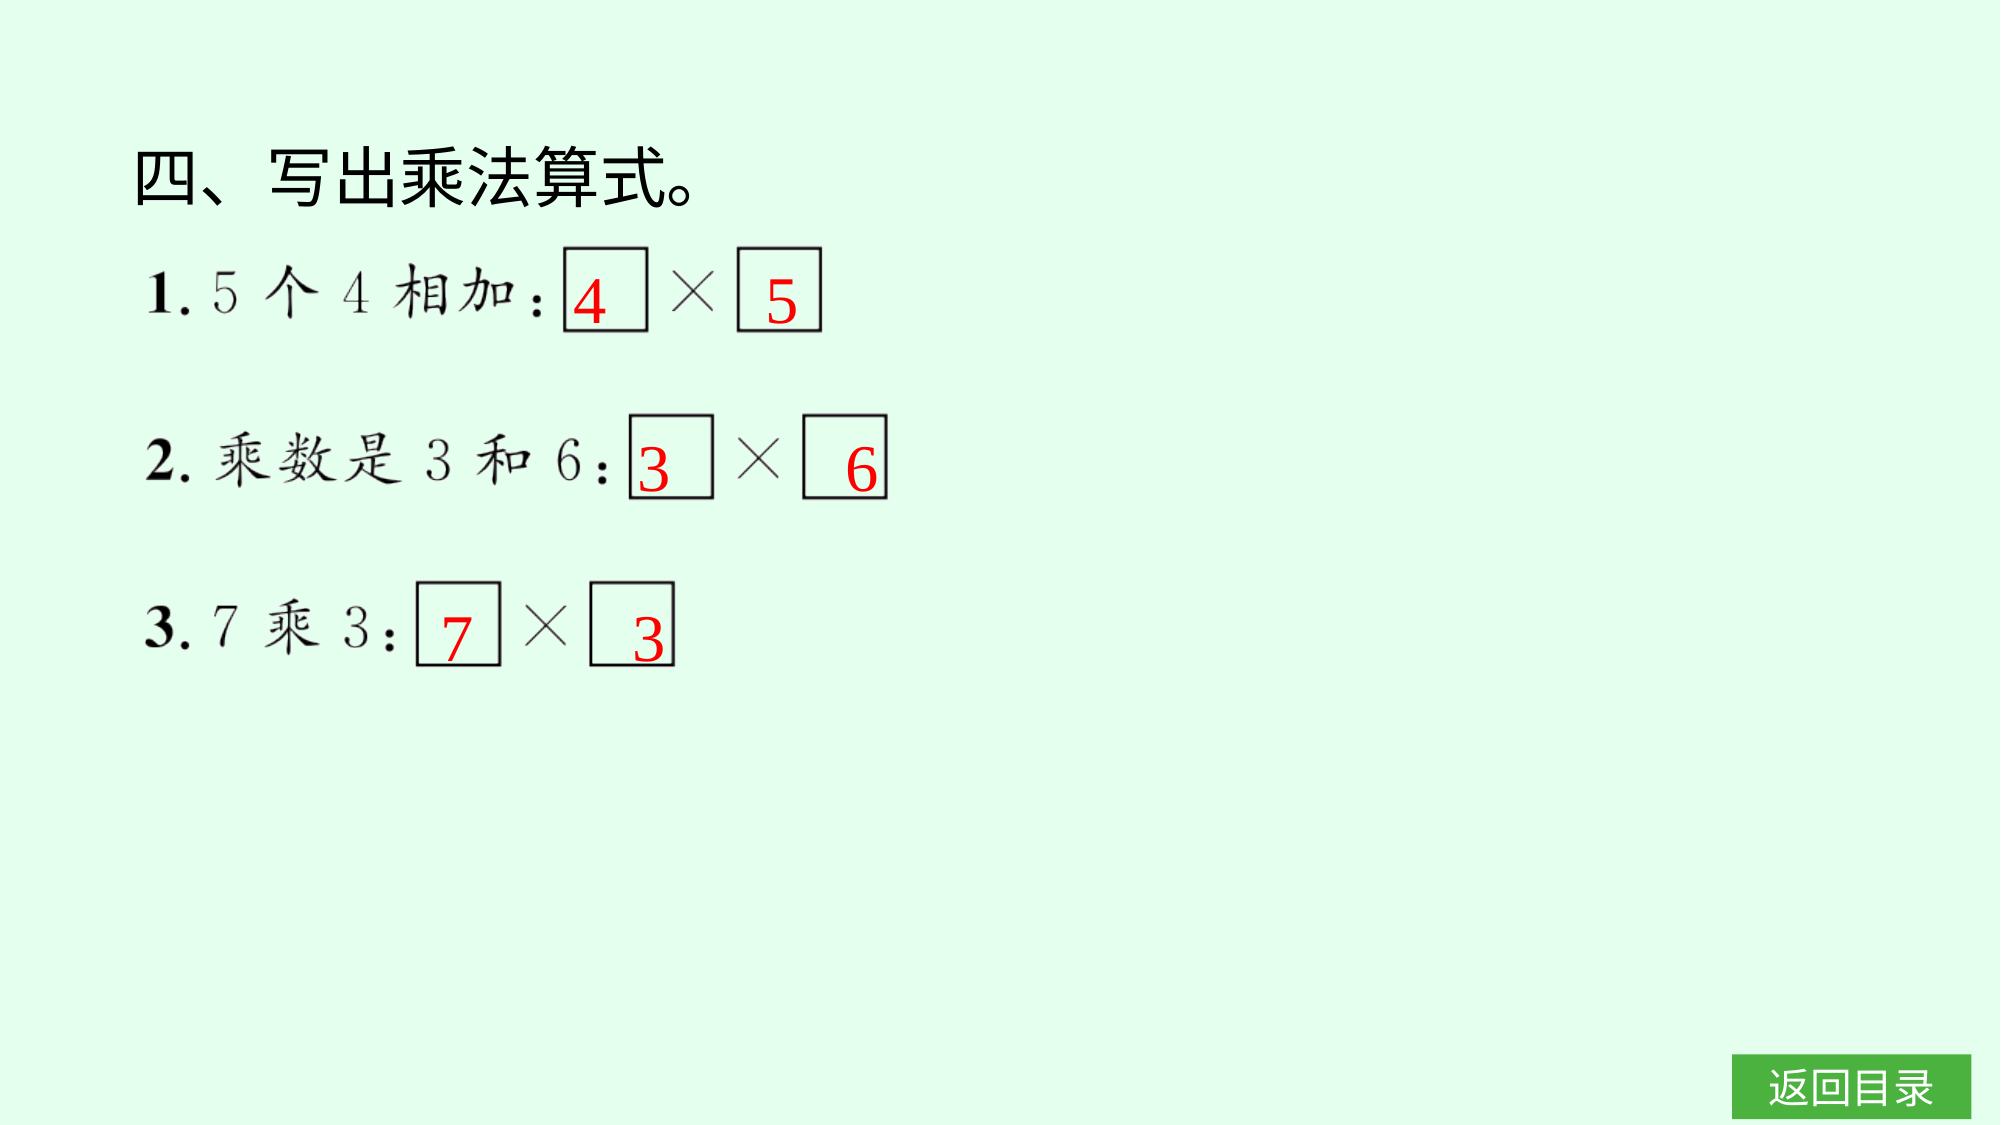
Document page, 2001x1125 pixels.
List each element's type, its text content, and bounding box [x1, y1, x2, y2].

picture [113, 224, 1155, 687]
text_box 四、写出乘法算式。 [118, 112, 764, 223]
